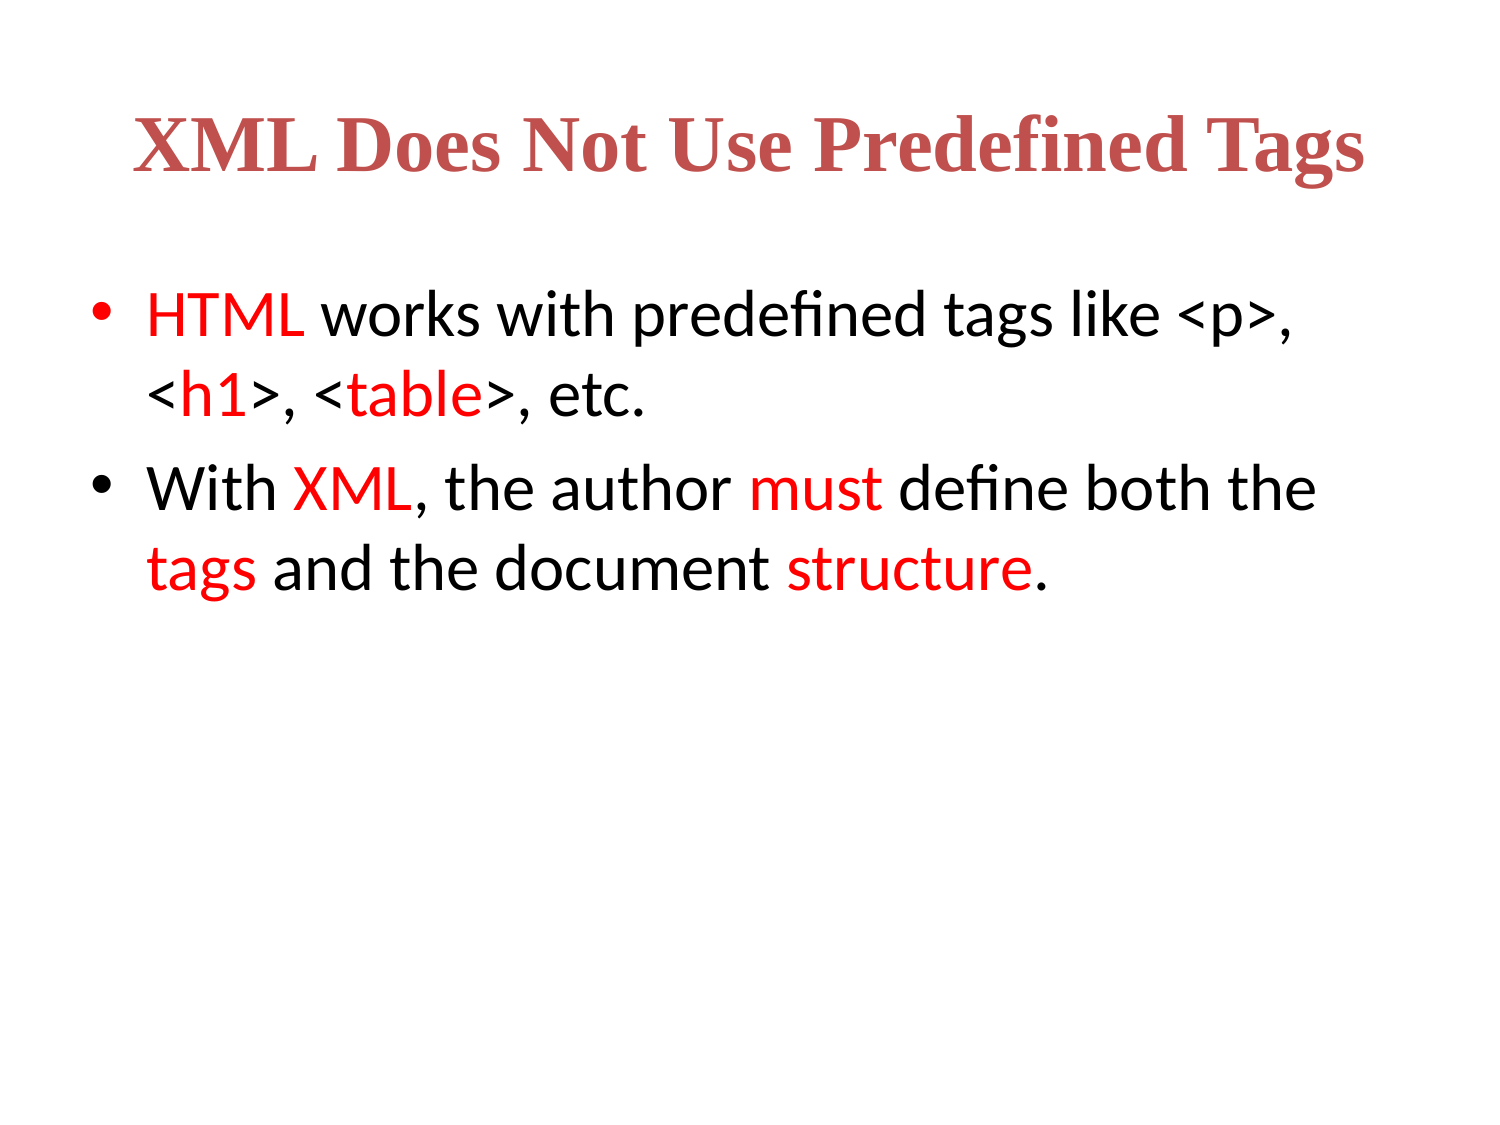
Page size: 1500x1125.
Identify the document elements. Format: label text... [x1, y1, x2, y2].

title XML Does Not Use Predefined Tags [75, 45, 1425, 233]
list HTML works with predefined tags like <p>, <h1>, <table>, etc. With XML, the author must define both the tags and the document structure. [75, 262, 1425, 1005]
